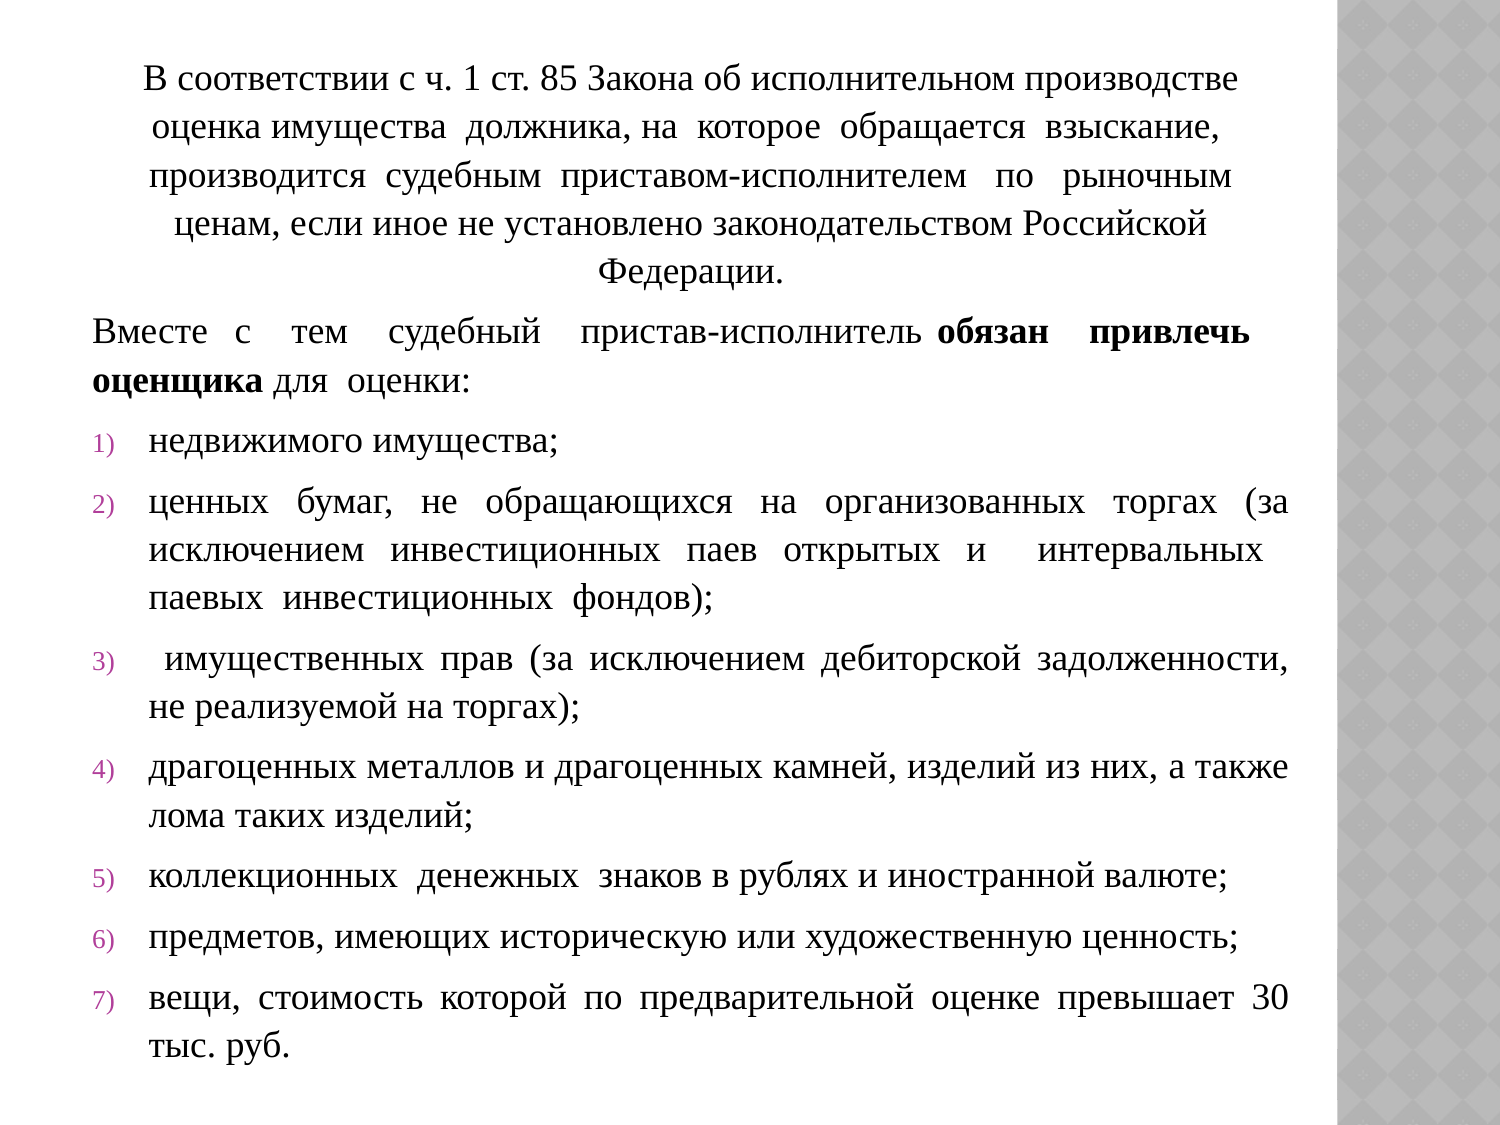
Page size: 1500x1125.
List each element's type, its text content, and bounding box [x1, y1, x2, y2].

list В соответствии с ч. 1 ст. 85 Закона об исполнительном производстве оценка имущества должника, на которое обращается взыскание, производится судебным приставом-исполнителем по рыночным ценам, если иное не установлено законодательством Российской Федерации. Вместе с тем судебный пристав-исполнитель обязан привлечь оценщика для оценки: недвижимого имущества; ценных бумаг, не обращающихся на организованных торгах (за исключением инвестиционных паев открытых и интервальных паевых инвестиционных фондов); имущественных прав (за исключением дебиторской задолженности, не реализуемой на торгах); драгоценных металлов и драгоценных камней, изделий из них, а также лома таких изделий; коллекционных денежных знаков в рублях и иностранной валюте; предметов, имеющих историческую или художественную ценность; вещи, стоимость которой по предварительной оценке превышает 30 тыс. руб. [32, 42, 1306, 1094]
